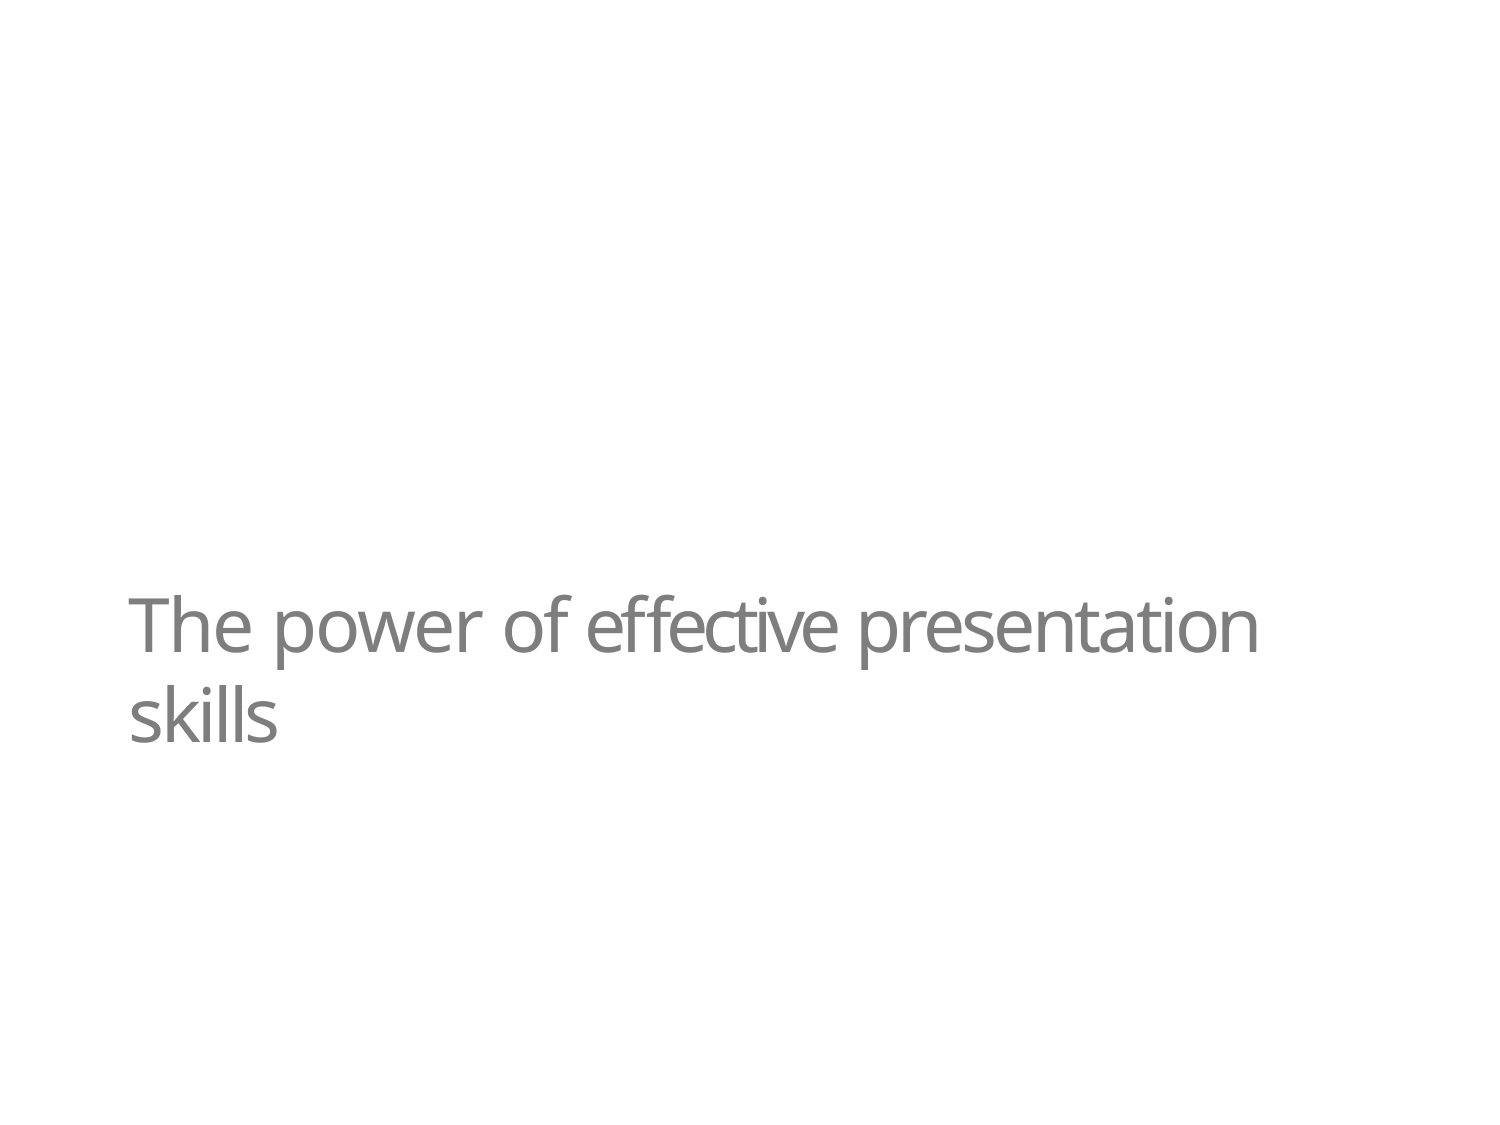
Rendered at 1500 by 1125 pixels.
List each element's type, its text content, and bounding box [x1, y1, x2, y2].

text_box The power of effective presentation skills [126, 575, 1385, 758]
